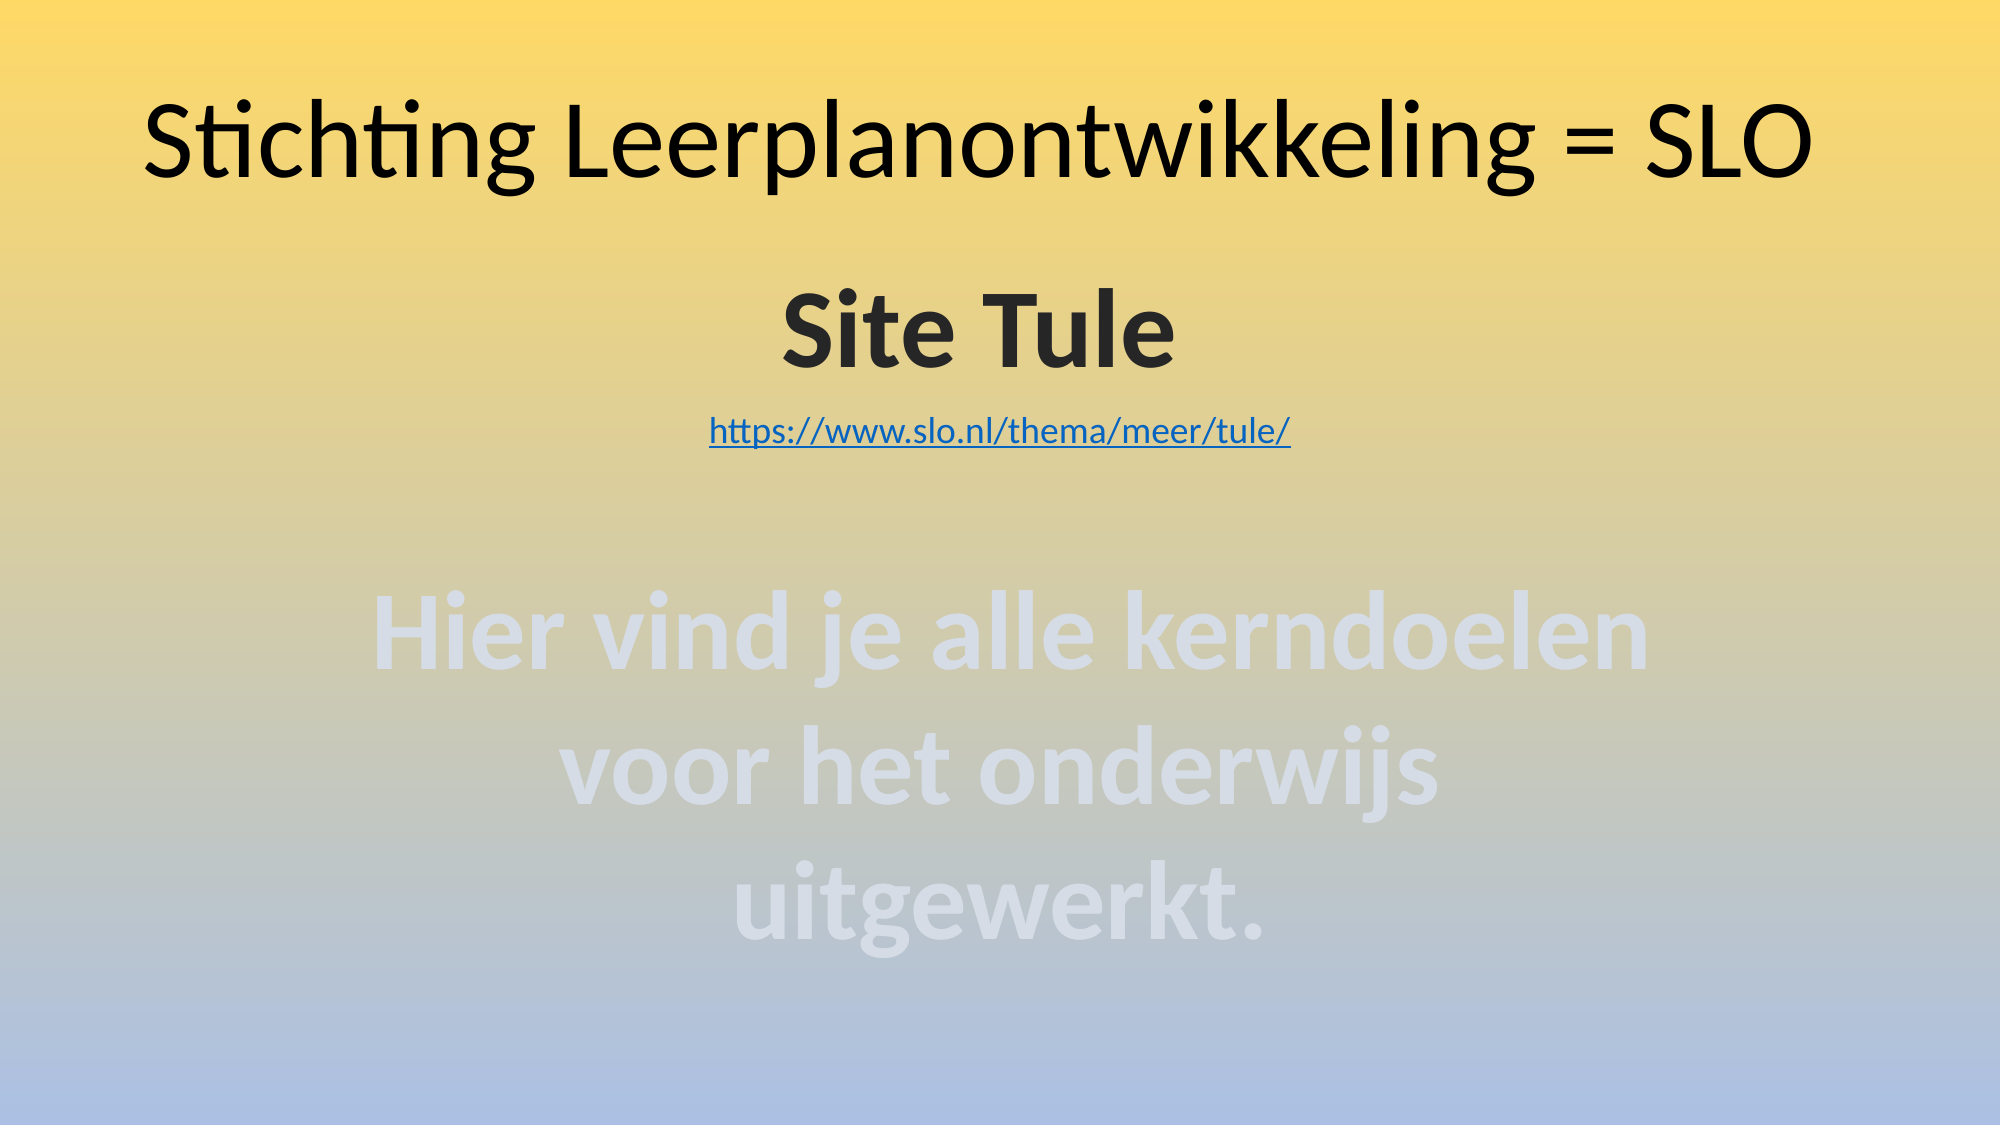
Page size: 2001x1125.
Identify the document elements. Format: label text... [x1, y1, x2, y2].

text_box Stichting Leerplanontwikkeling = SLO [127, 57, 1832, 208]
text_box Hier vind je alle kerndoelen voor het onderwijs uitgewerkt. [330, 549, 1670, 970]
text_box https://www.slo.nl/thema/meer/tule/ [694, 398, 1306, 504]
text_box Site Tule [766, 247, 1193, 397]
